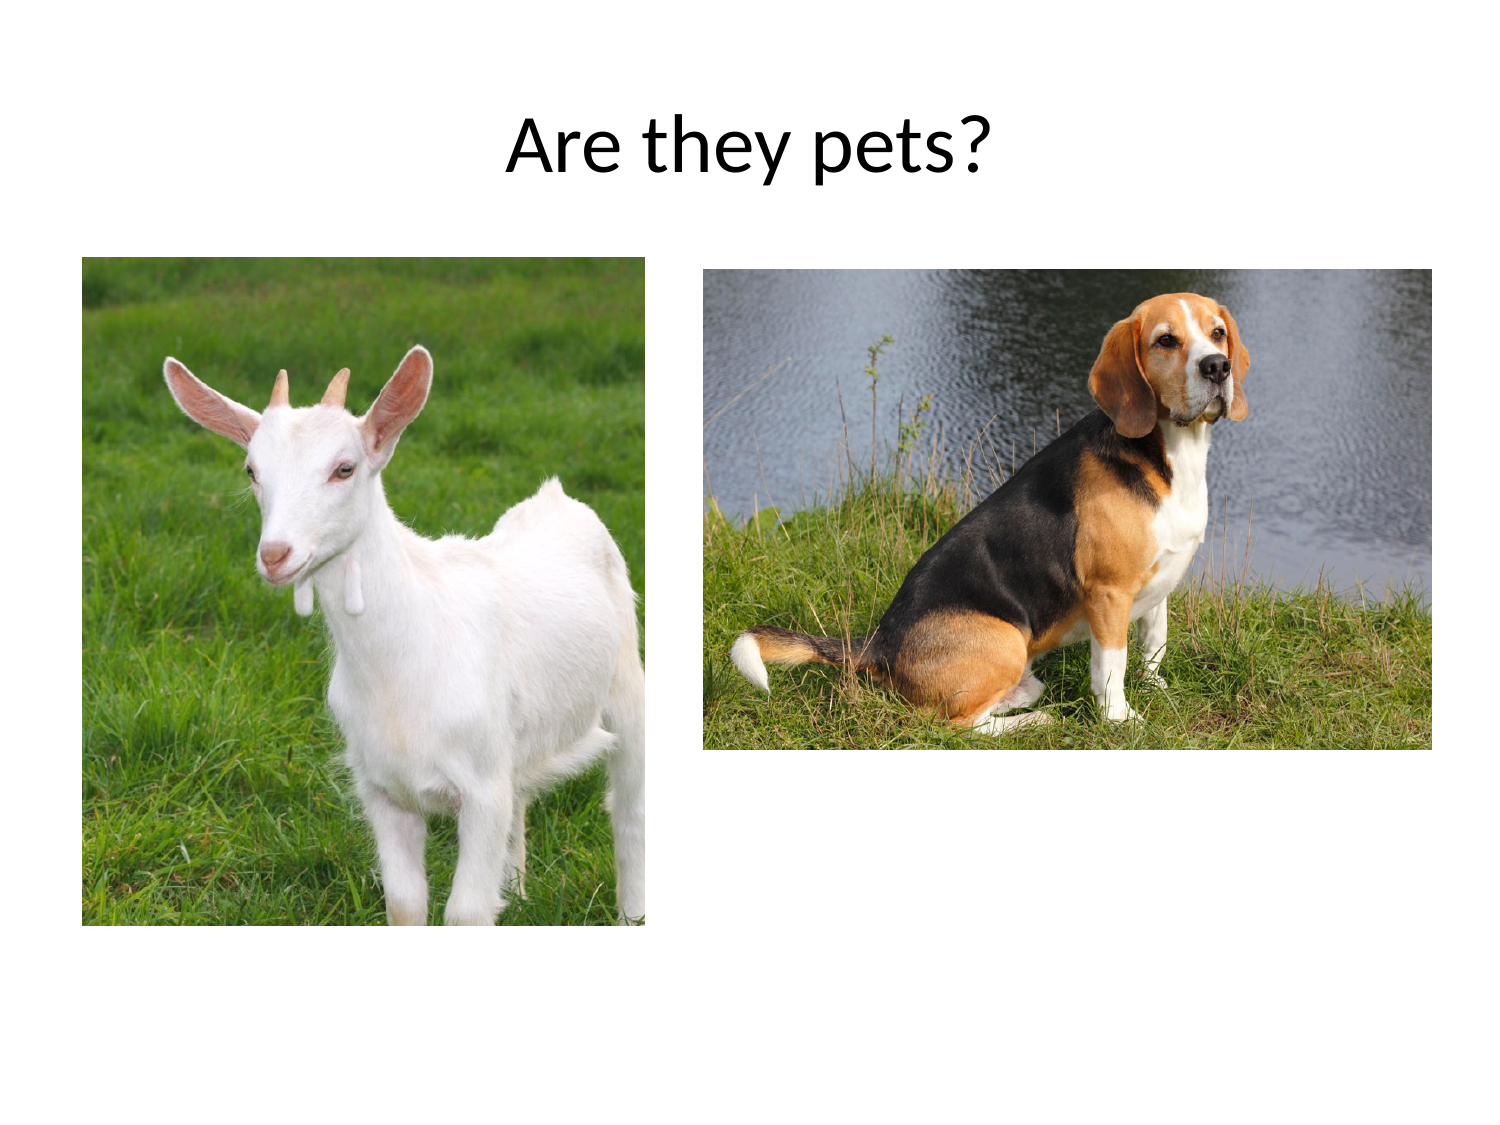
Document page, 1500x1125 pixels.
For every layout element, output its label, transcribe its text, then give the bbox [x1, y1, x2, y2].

title Are they pets? [75, 45, 1425, 233]
picture [702, 269, 1432, 751]
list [81, 257, 645, 927]
